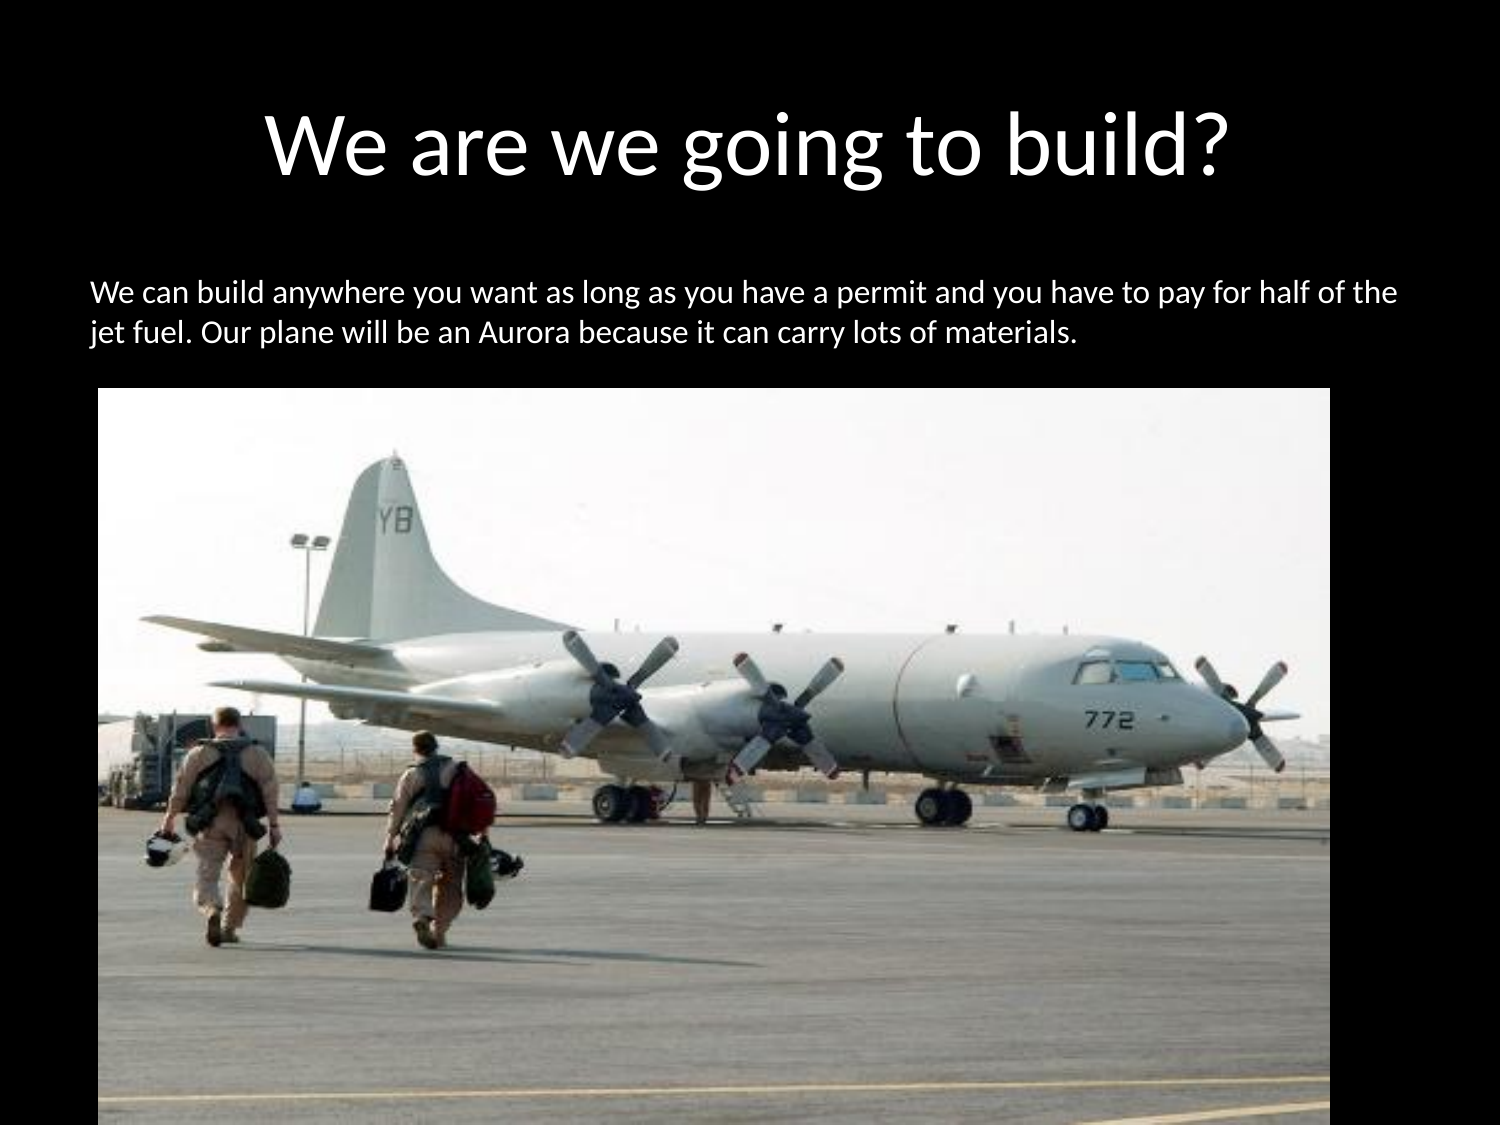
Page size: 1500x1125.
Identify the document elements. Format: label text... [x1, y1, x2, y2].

list We can build anywhere you want as long as you have a permit and you have to pay for half of the jet fuel. Our plane will be an Aurora because it can carry lots of materials. [75, 262, 1425, 1005]
title We are we going to build? [75, 45, 1425, 233]
picture [98, 388, 1330, 1125]
